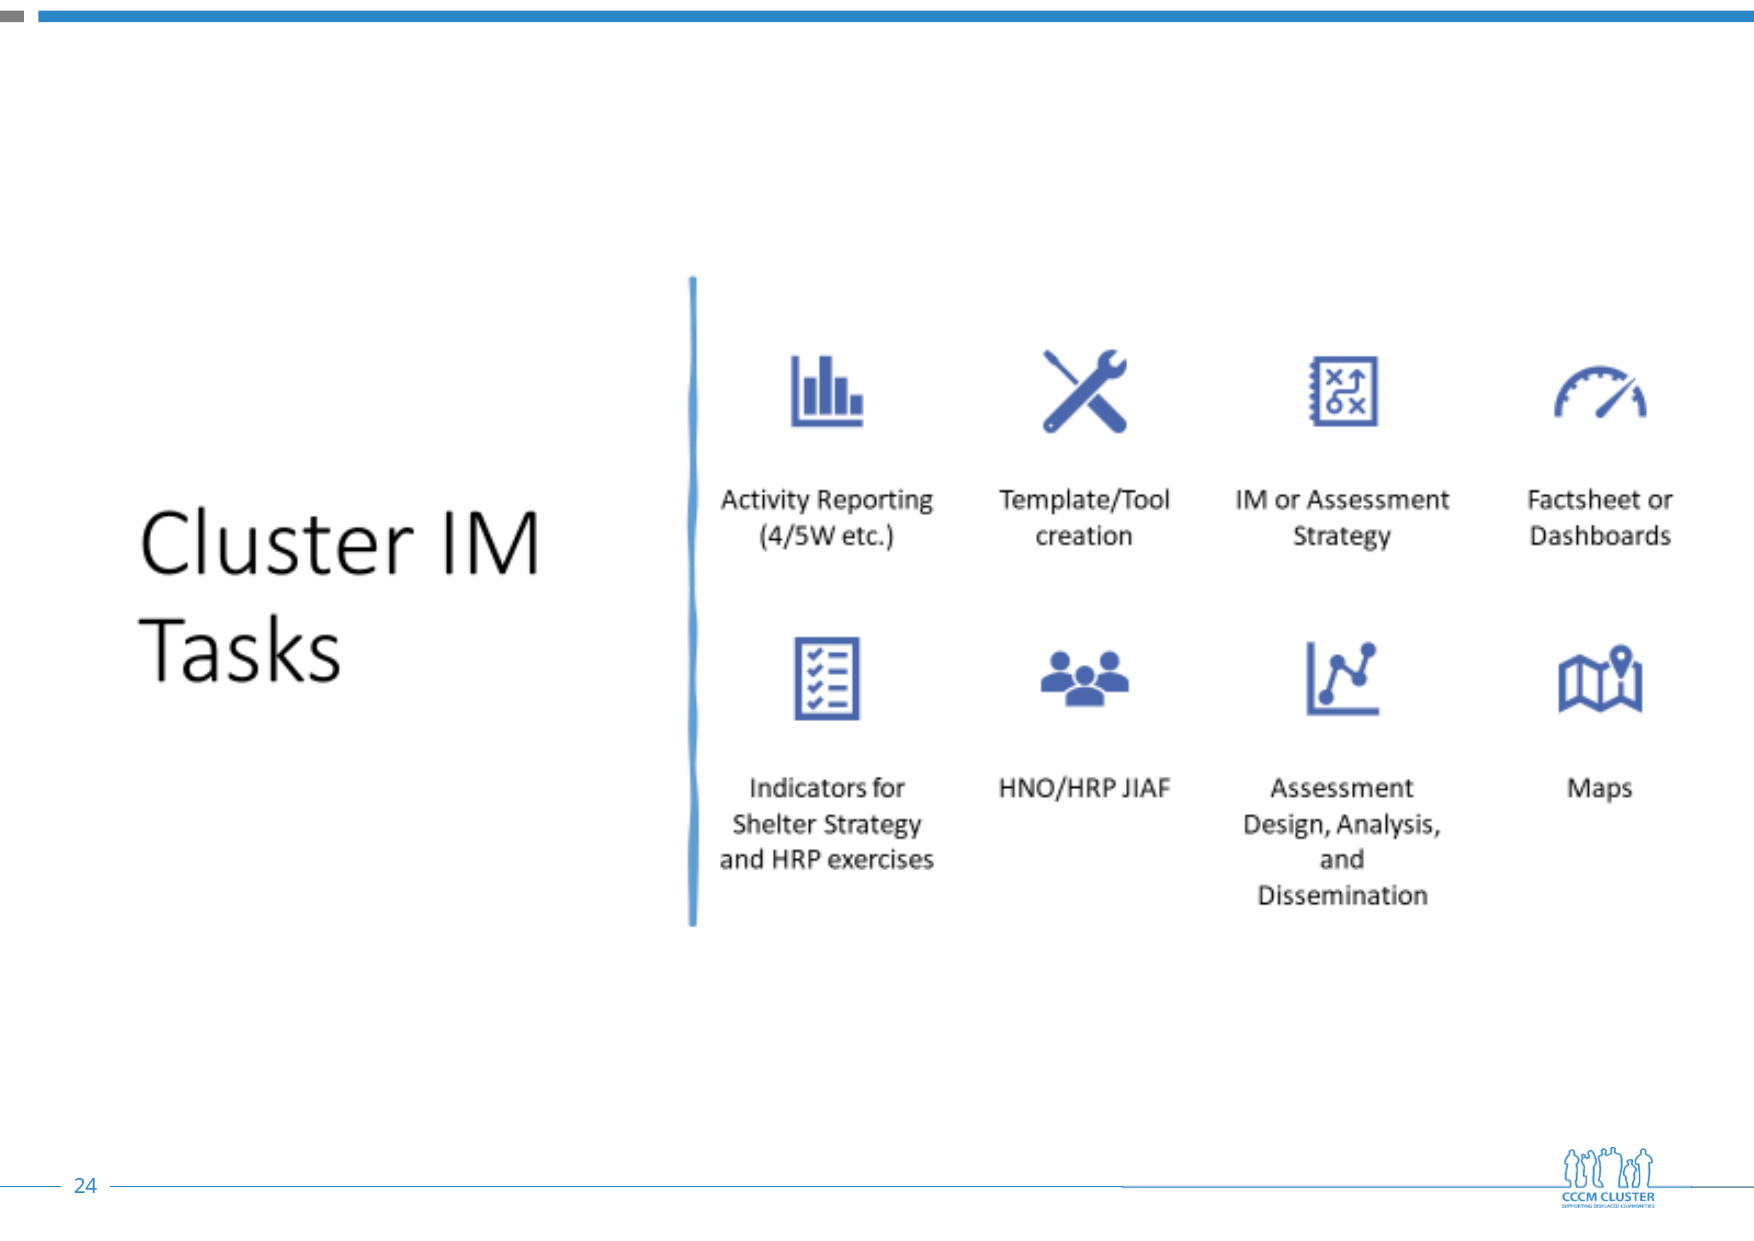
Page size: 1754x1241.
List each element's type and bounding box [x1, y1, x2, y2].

picture [0, 1147, 1754, 1209]
picture [4, 130, 1754, 1119]
